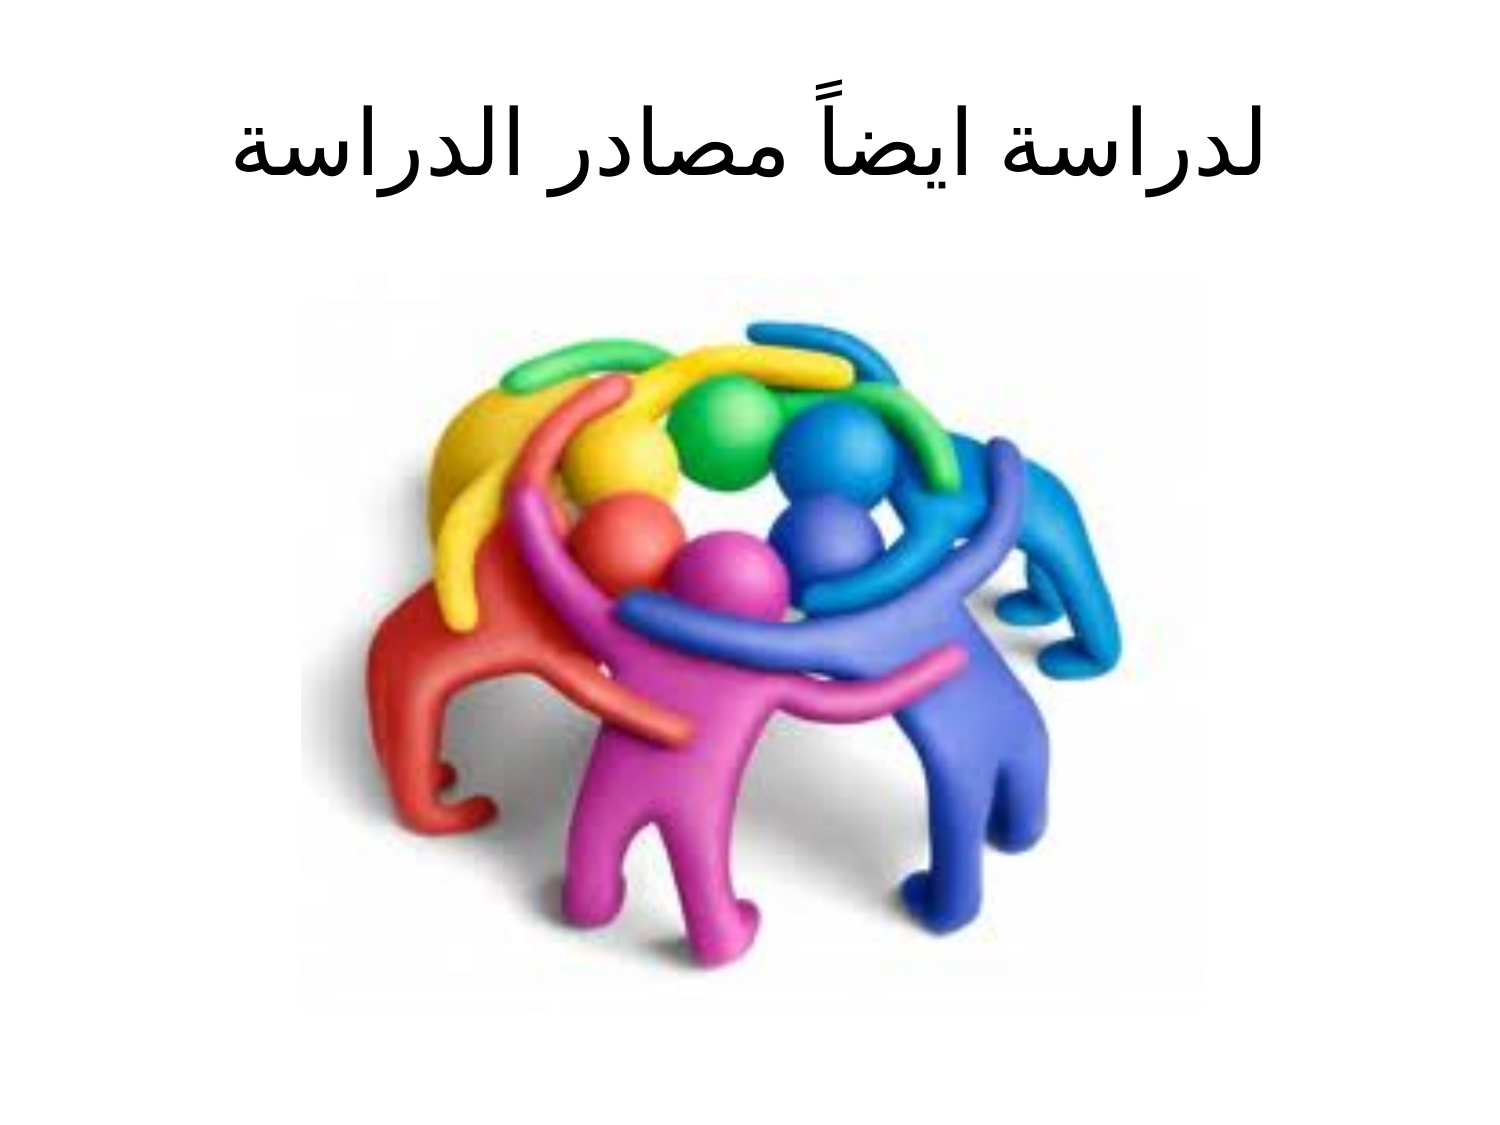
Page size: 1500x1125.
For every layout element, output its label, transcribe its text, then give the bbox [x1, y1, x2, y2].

picture [300, 274, 1203, 1013]
title لدراسة ايضاً مصادر الدراسة [75, 45, 1425, 233]
